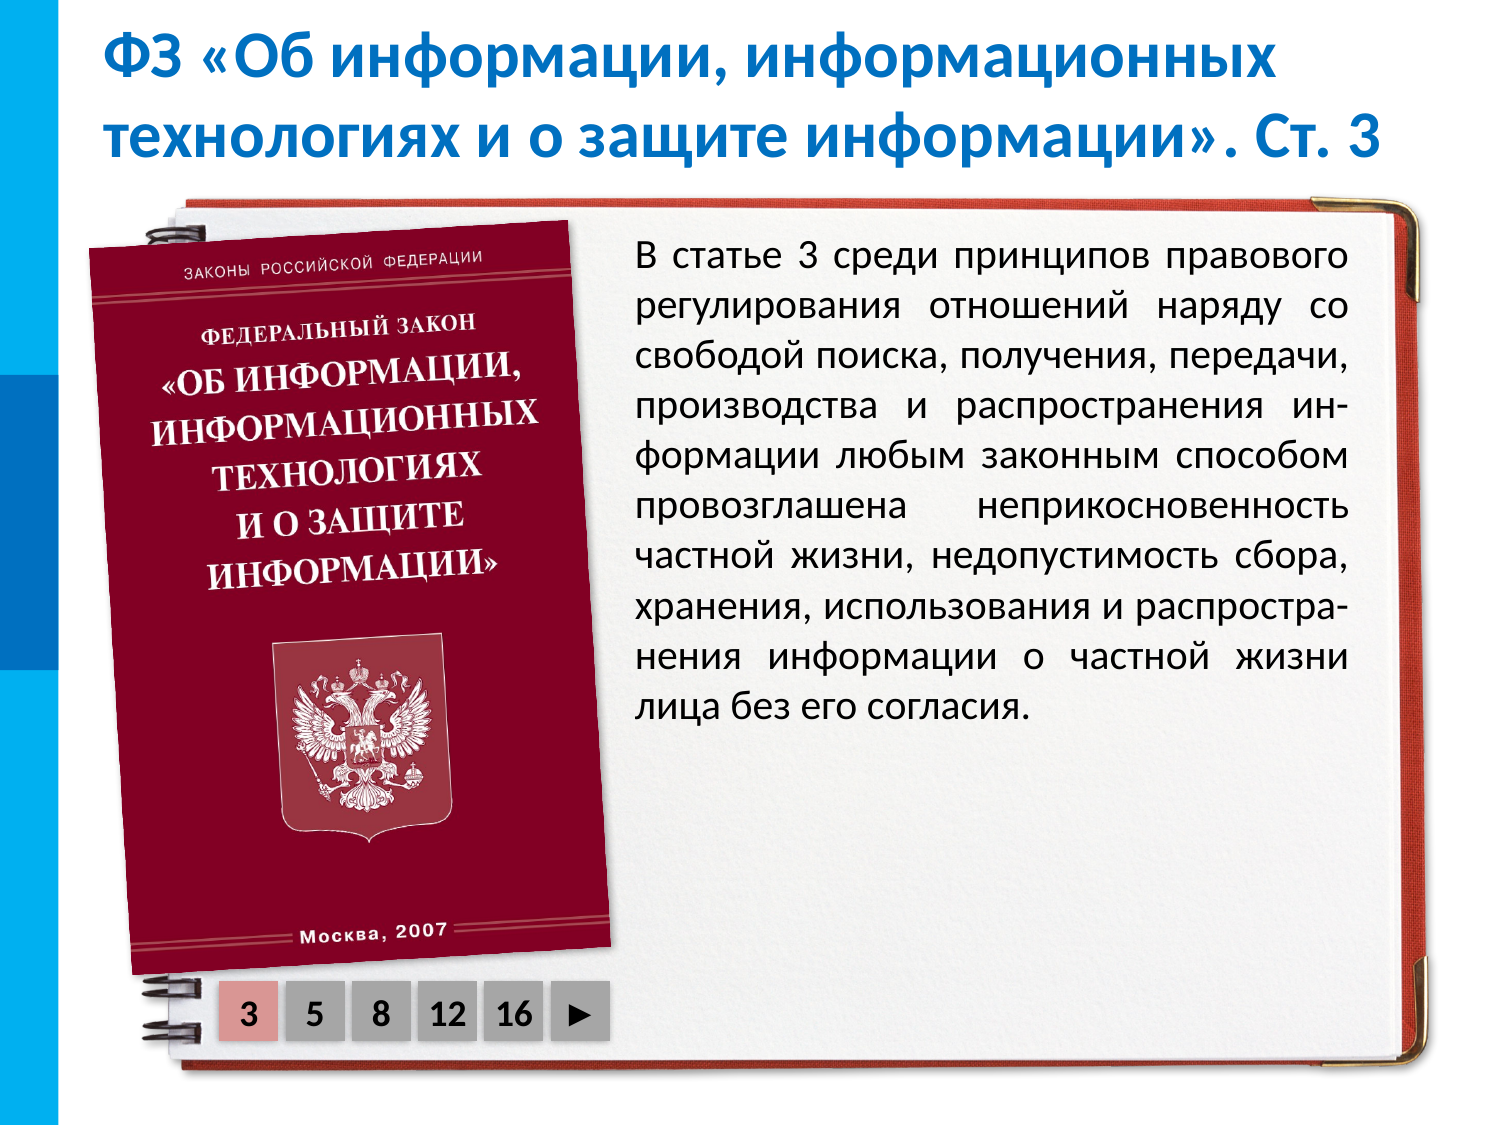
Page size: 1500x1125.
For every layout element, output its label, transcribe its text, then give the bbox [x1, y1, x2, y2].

picture [89, 195, 1430, 1071]
title ФЗ «Об информации, информационных технологиях и о защите информации». Ст. 3 [88, 45, 1447, 138]
